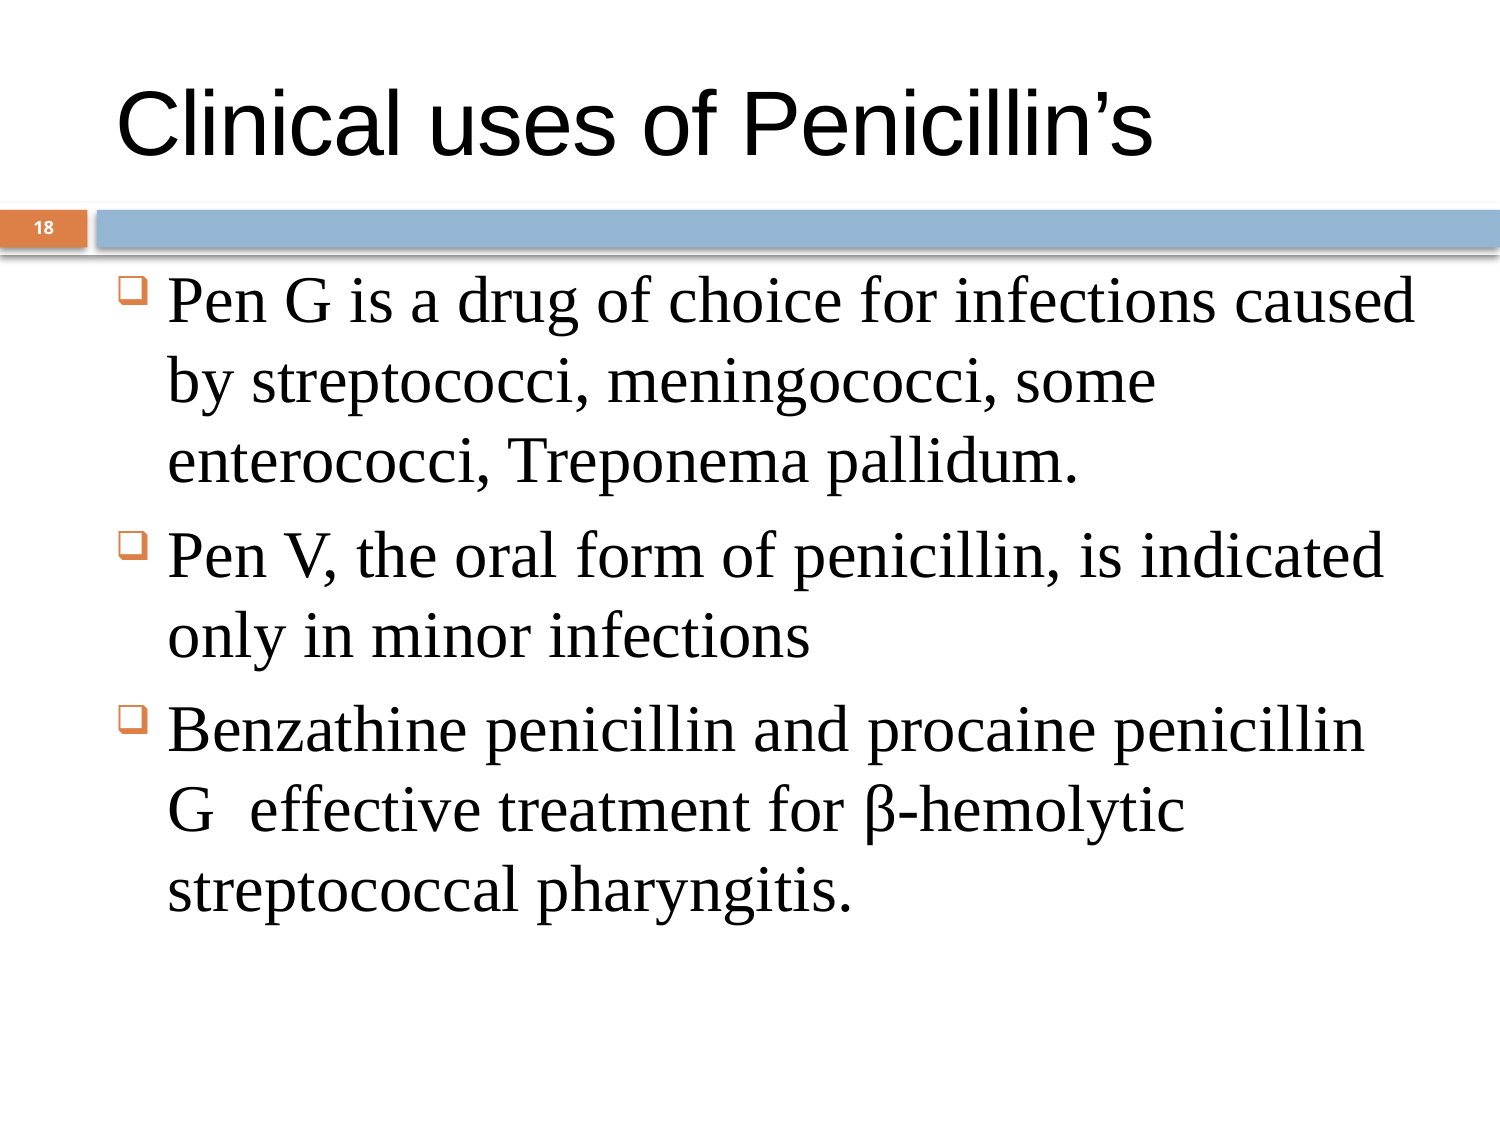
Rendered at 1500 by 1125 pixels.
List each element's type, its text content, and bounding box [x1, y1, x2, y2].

title Clinical uses of Penicillin’s [100, 37, 1438, 200]
list Pen G is a drug of choice for infections caused by streptococci, meningococci, some enterococci, Treponema pallidum. Pen V, the oral form of penicillin, is indicated only in minor infections Benzathine penicillin and procaine penicillin G effective treatment for β-hemolytic streptococcal pharyngitis. [100, 248, 1438, 1000]
slide_number 18 [0, 208, 88, 249]
